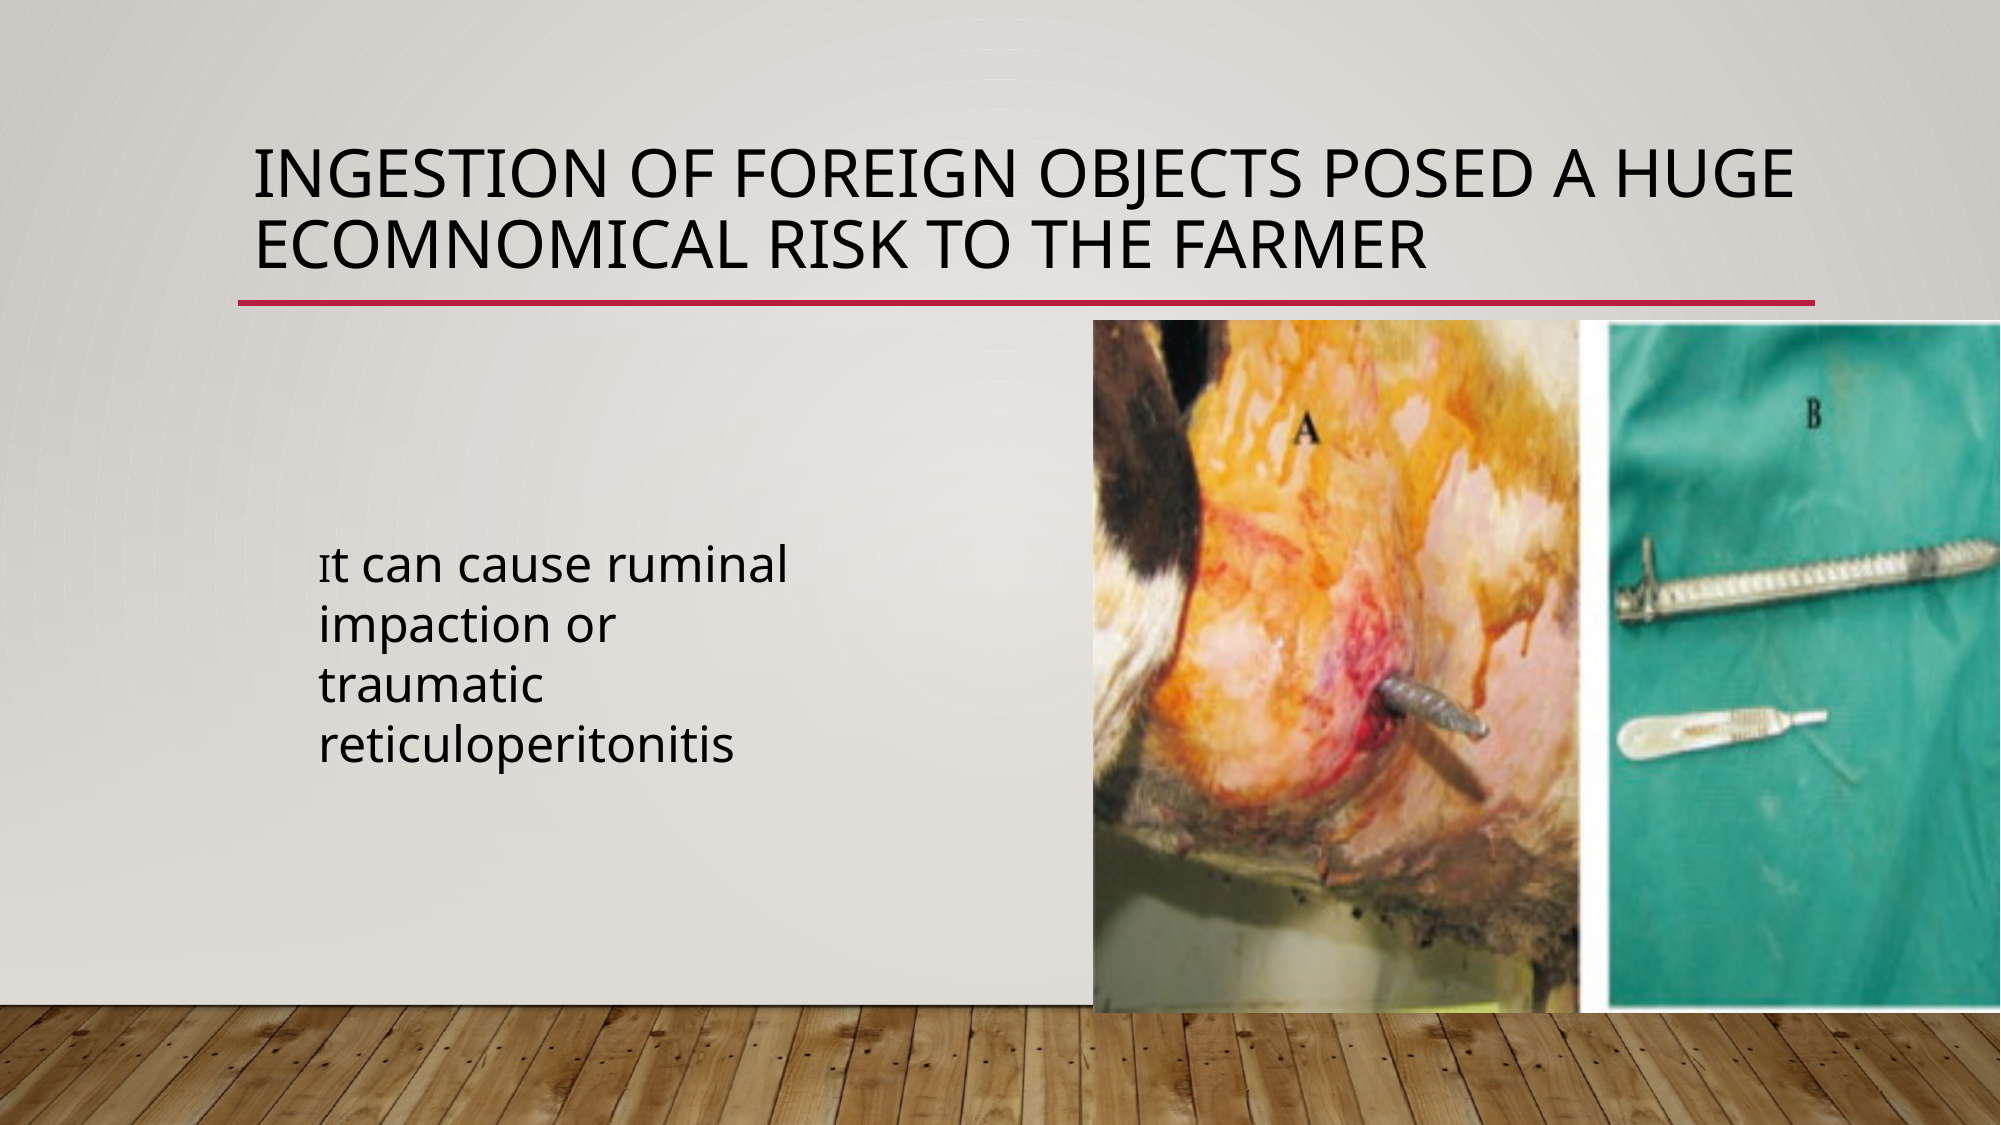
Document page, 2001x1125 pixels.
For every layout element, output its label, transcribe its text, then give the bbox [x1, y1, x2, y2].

picture [0, 1005, 2000, 1125]
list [1093, 320, 2000, 1014]
text_box It can cause ruminal impaction or traumatic reticuloperitonitis [303, 524, 820, 780]
title INGESTION OF FOREIGN OBJECTS POSED A HUGE ECOMNOMICAL RISK TO THE FARMER [238, 131, 1814, 305]
